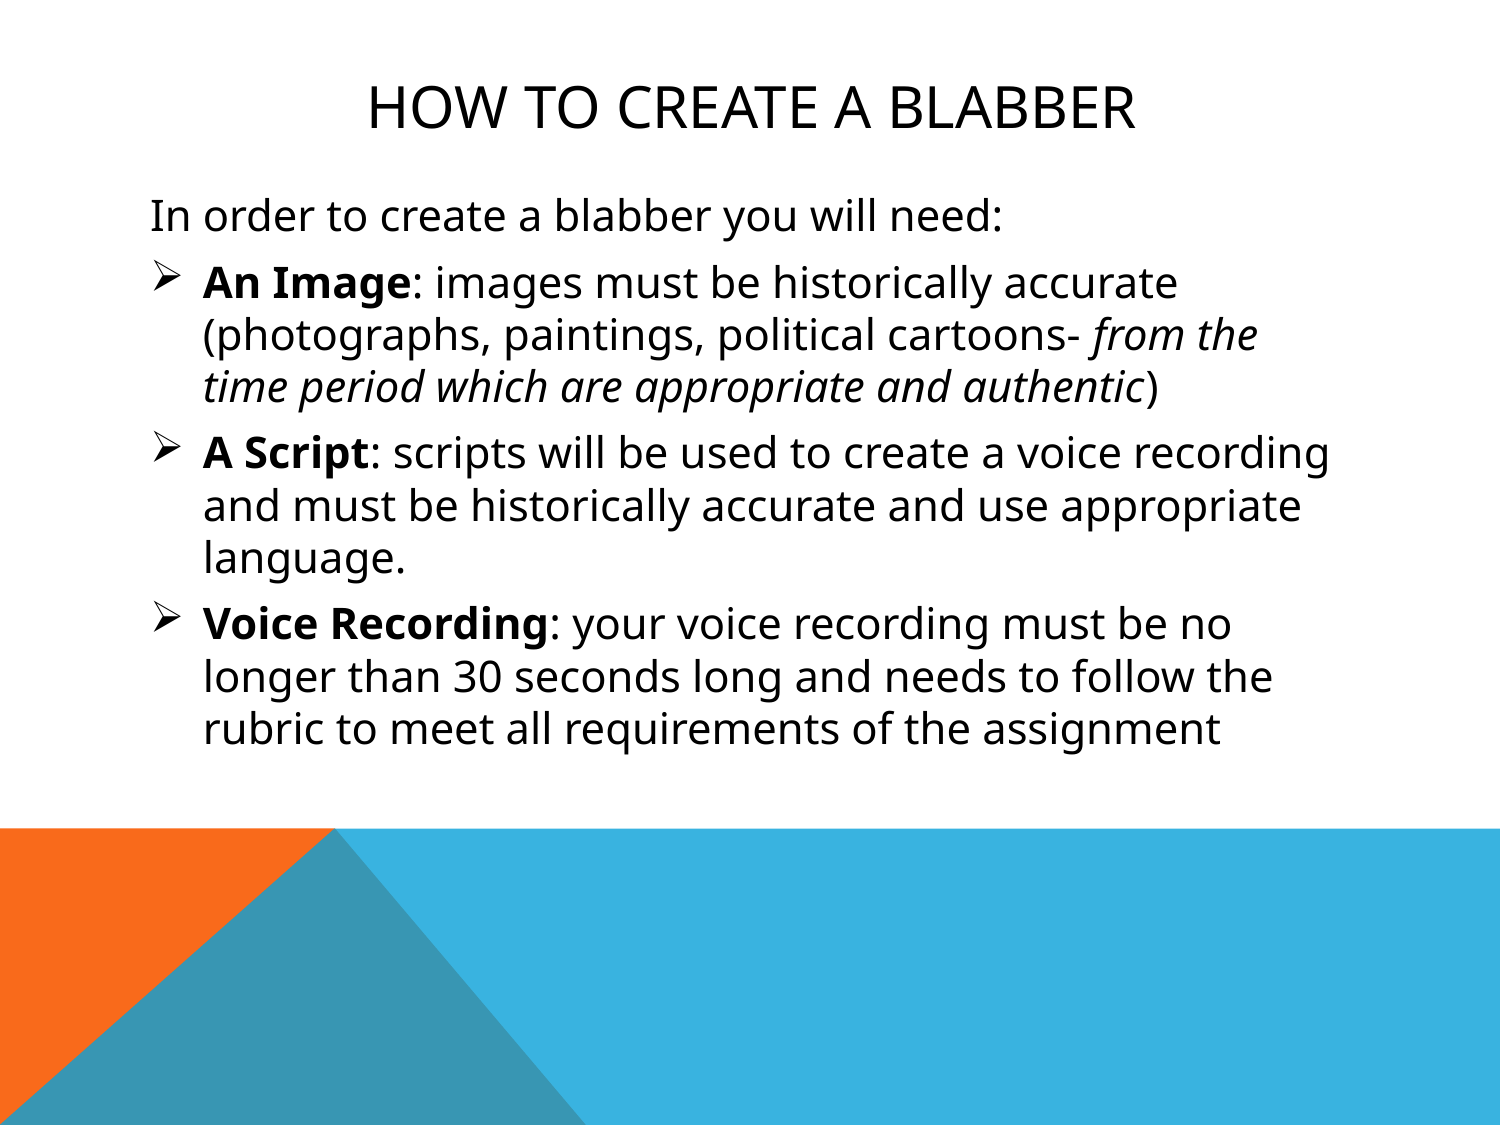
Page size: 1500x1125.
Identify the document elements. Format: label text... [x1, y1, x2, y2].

list In order to create a blabber you will need: An Image: images must be historically accurate (photographs, paintings, political cartoons- from the time period which are appropriate and authentic) A Script: scripts will be used to create a voice recording and must be historically accurate and use appropriate language. Voice Recording: your voice recording must be no longer than 30 seconds long and needs to follow the rubric to meet all requirements of the assignment [135, 180, 1369, 768]
title How to Create a Blabber [135, 60, 1369, 150]
